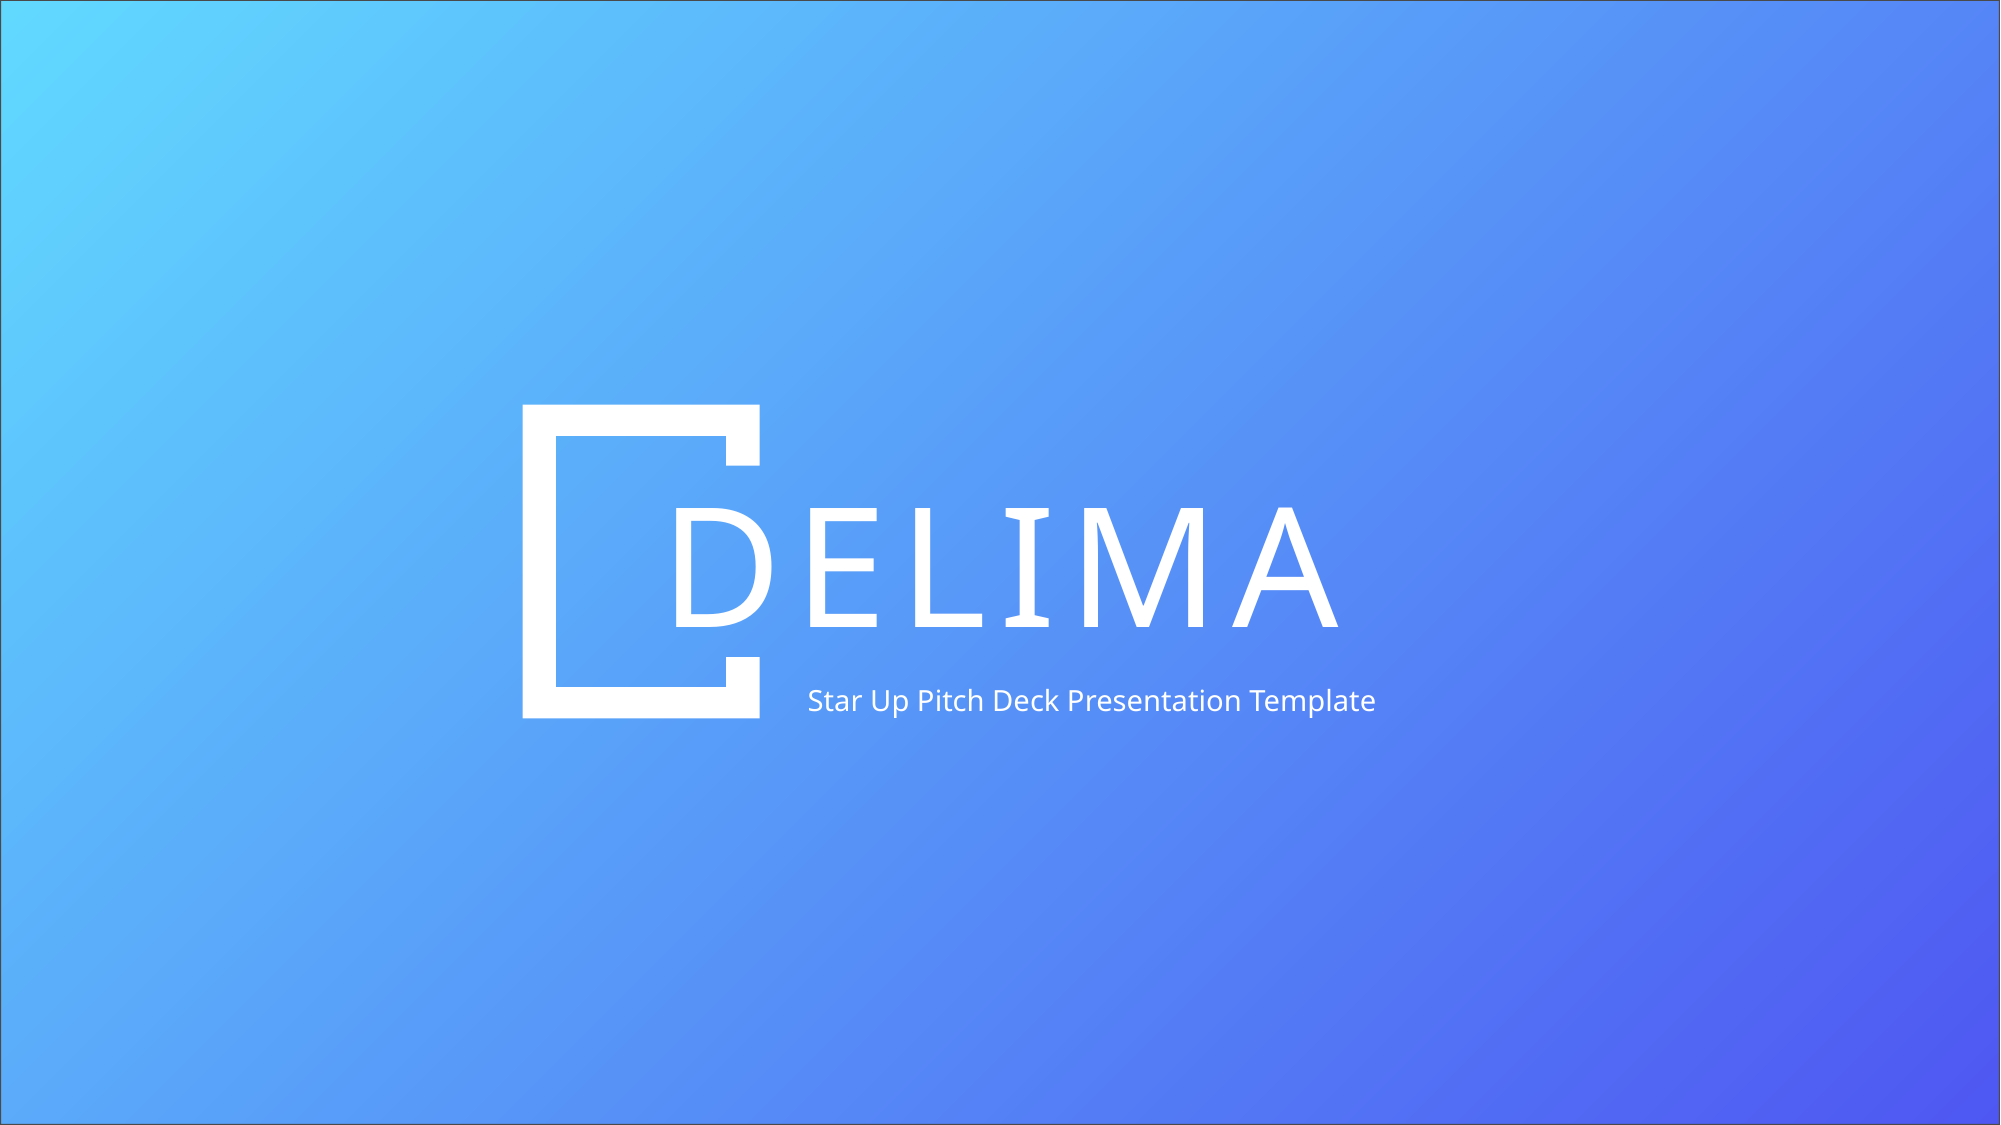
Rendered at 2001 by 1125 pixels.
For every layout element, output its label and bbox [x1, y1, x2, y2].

text_box [442, 404, 1558, 721]
picture [0, 0, 2000, 1125]
